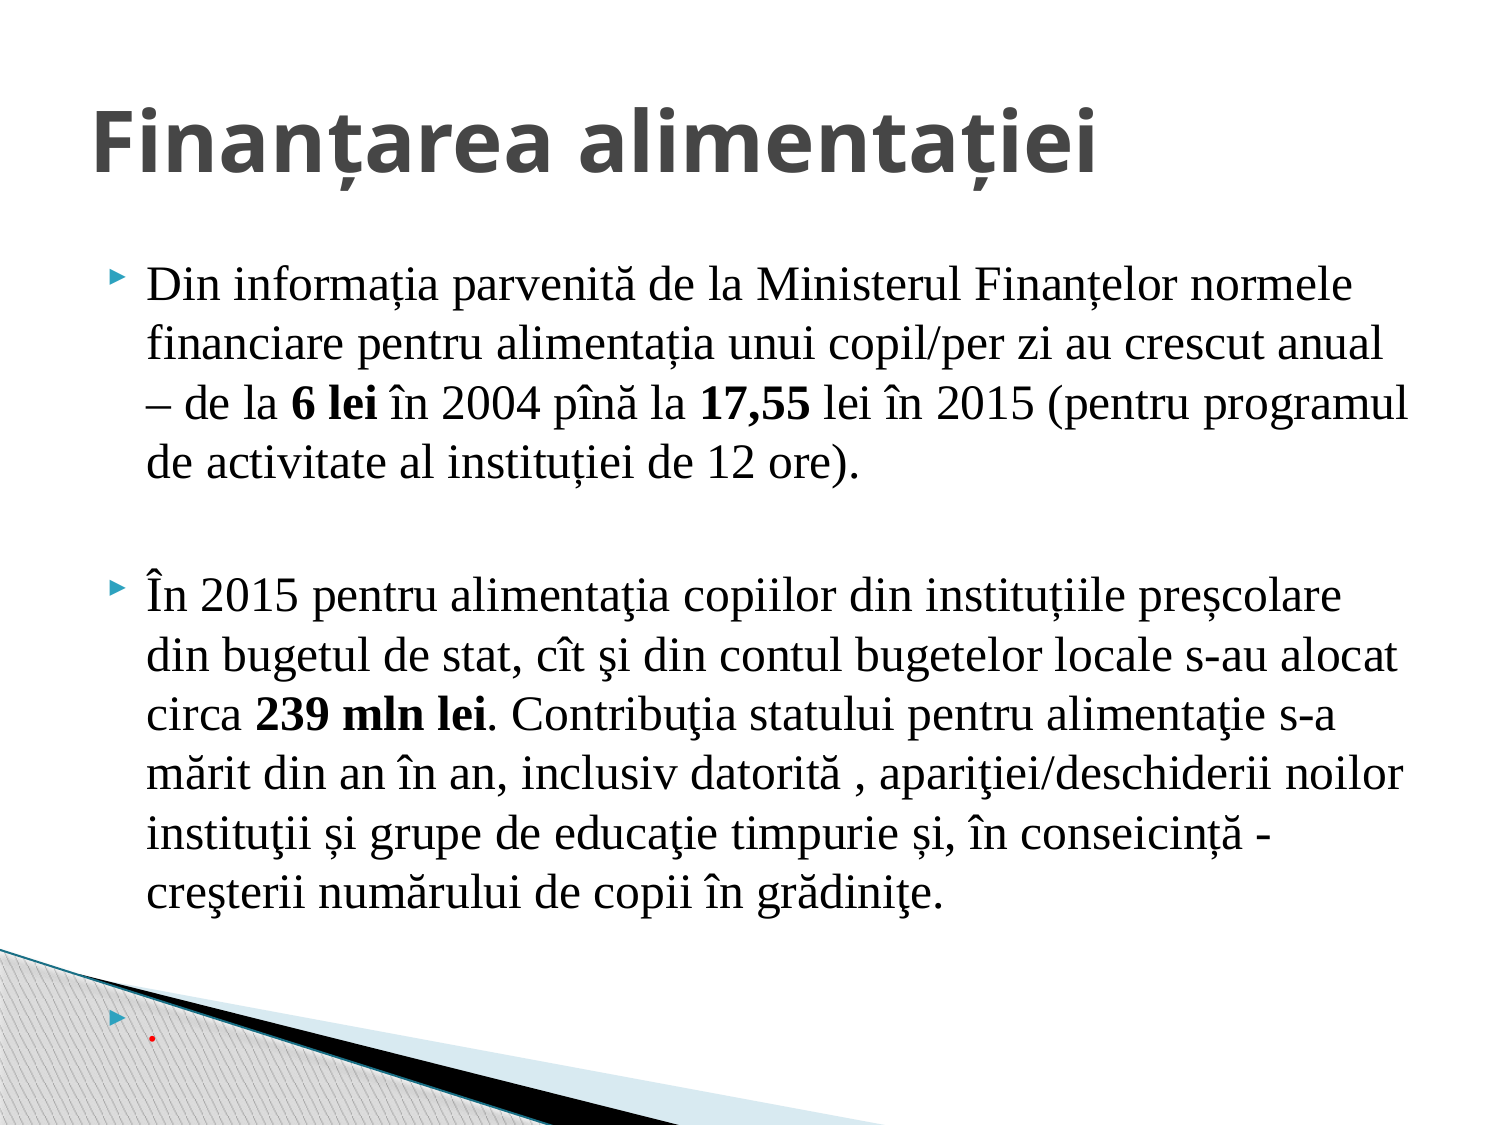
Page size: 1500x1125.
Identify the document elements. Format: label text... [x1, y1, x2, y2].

list Din informația parvenită de la Ministerul Finanțelor normele financiare pentru alimentația unui copil/per zi au crescut anual – de la 6 lei în 2004 pînă la 17,55 lei în 2015 (pentru programul de activitate al instituției de 12 ore). În 2015 pentru alimentaţia copiilor din instituțiile preșcolare din bugetul de stat, cît şi din contul bugetelor locale s-au alocat circa 239 mln lei. Contribuţia statului pentru alimentaţie s-a mărit din an în an, inclusiv datorită , apariţiei/deschiderii noilor instituţii și grupe de educaţie timpurie și, în conseicință - creşterii numărului de copii în grădiniţe. . [75, 243, 1425, 1125]
title Finanțarea alimentației [75, 45, 1425, 233]
